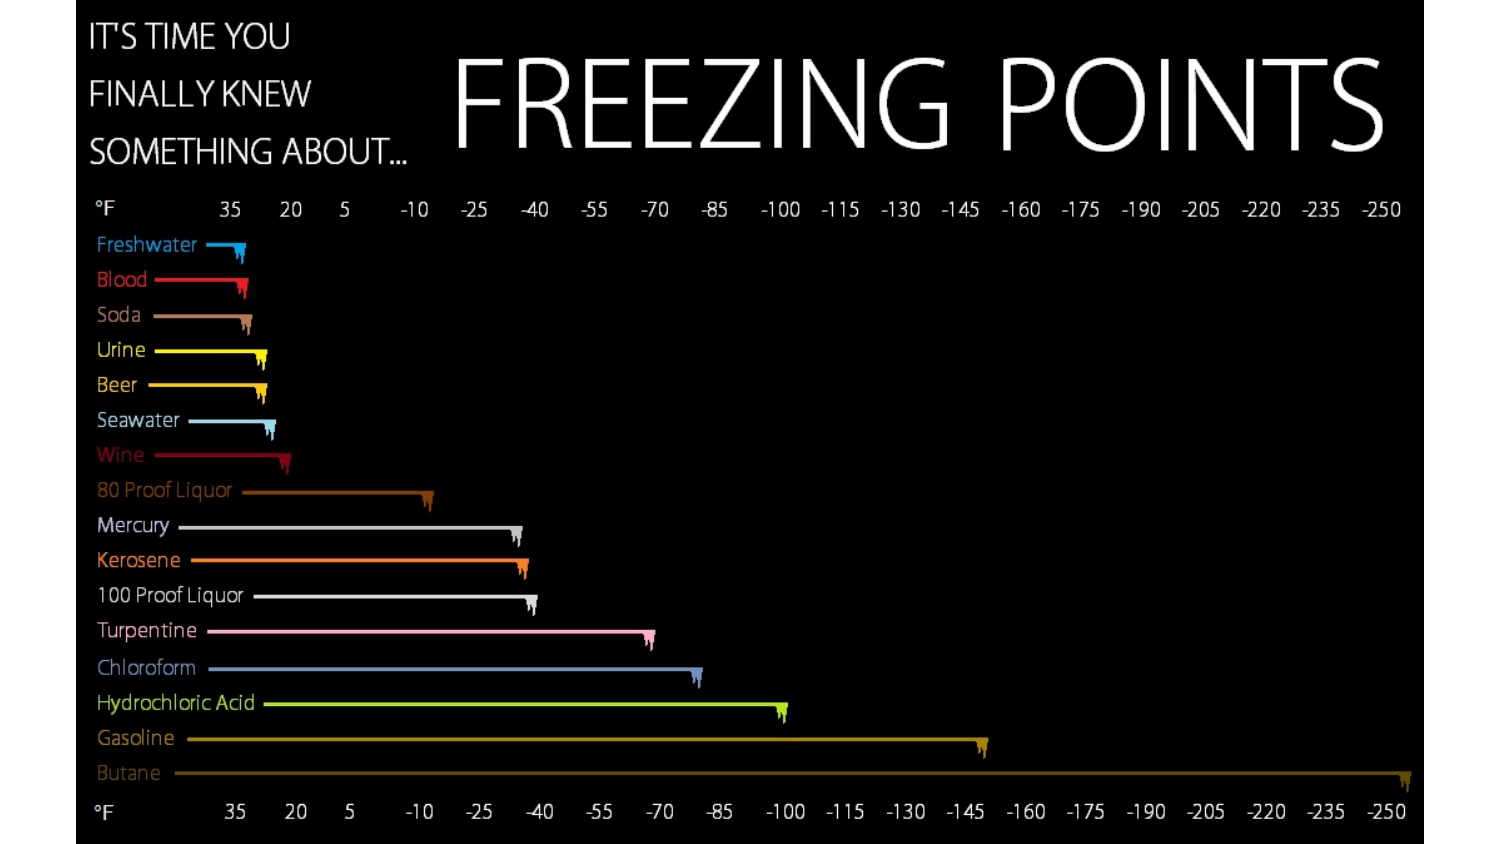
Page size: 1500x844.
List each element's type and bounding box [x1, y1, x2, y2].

picture [76, 0, 1424, 844]
